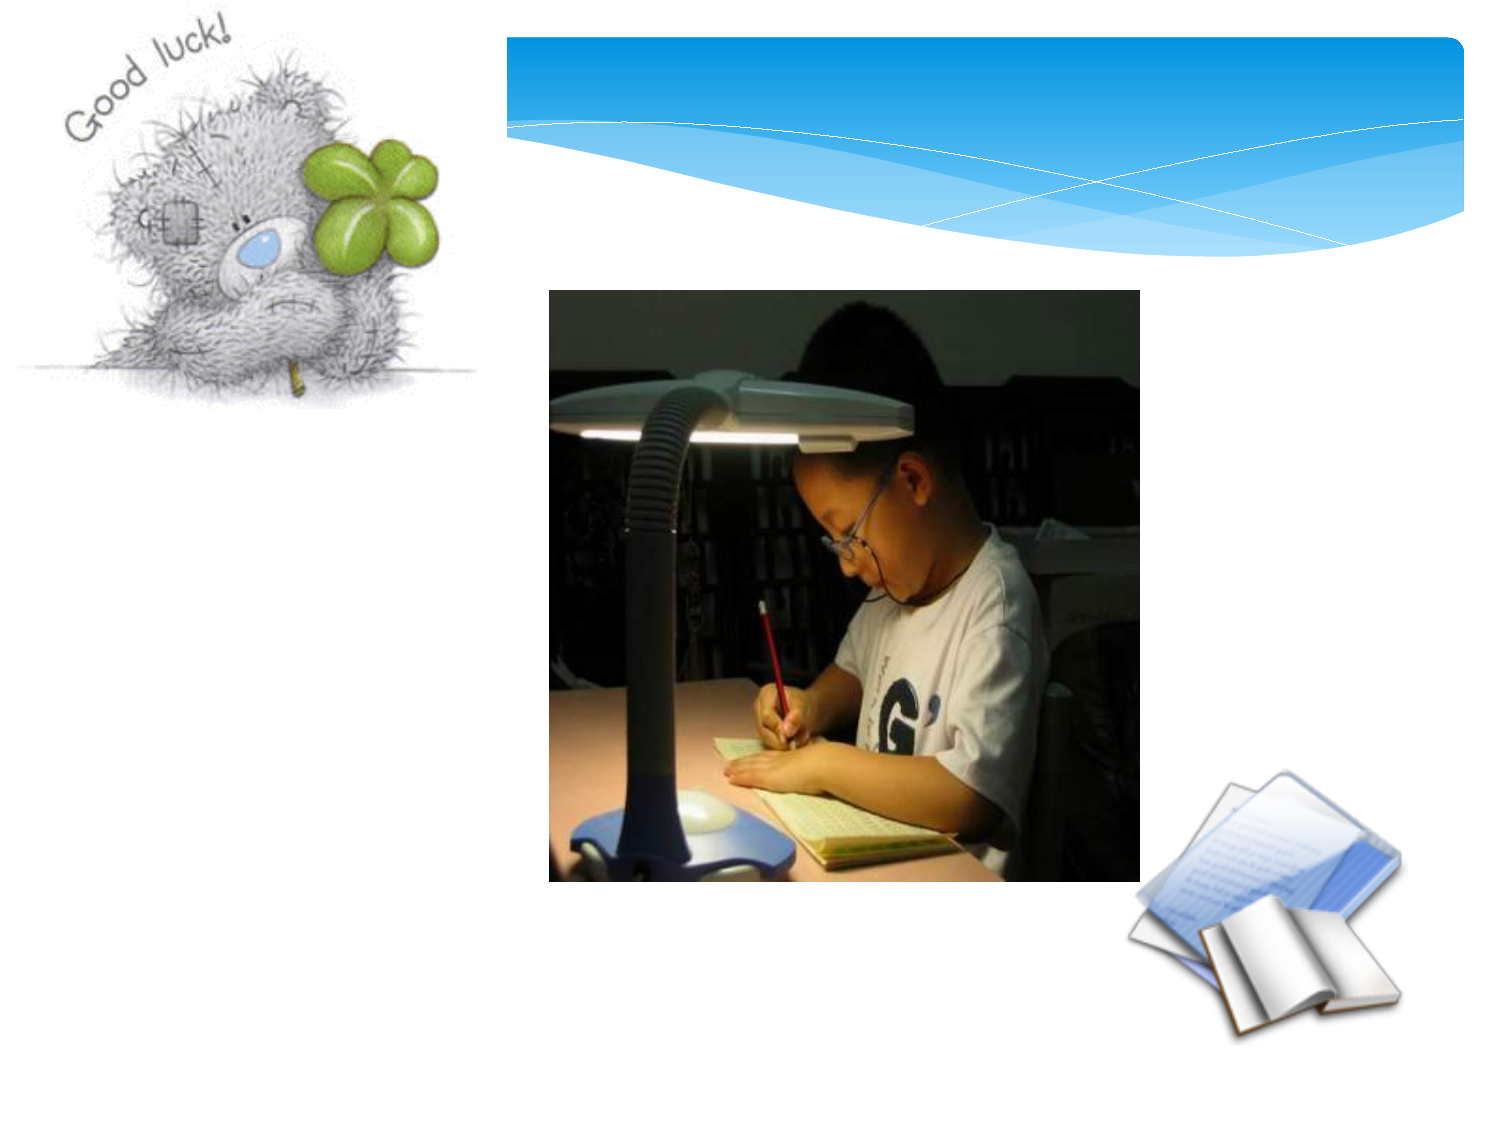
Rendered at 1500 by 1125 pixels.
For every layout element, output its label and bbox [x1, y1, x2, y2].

picture [548, 290, 1408, 1046]
picture [0, 0, 507, 410]
